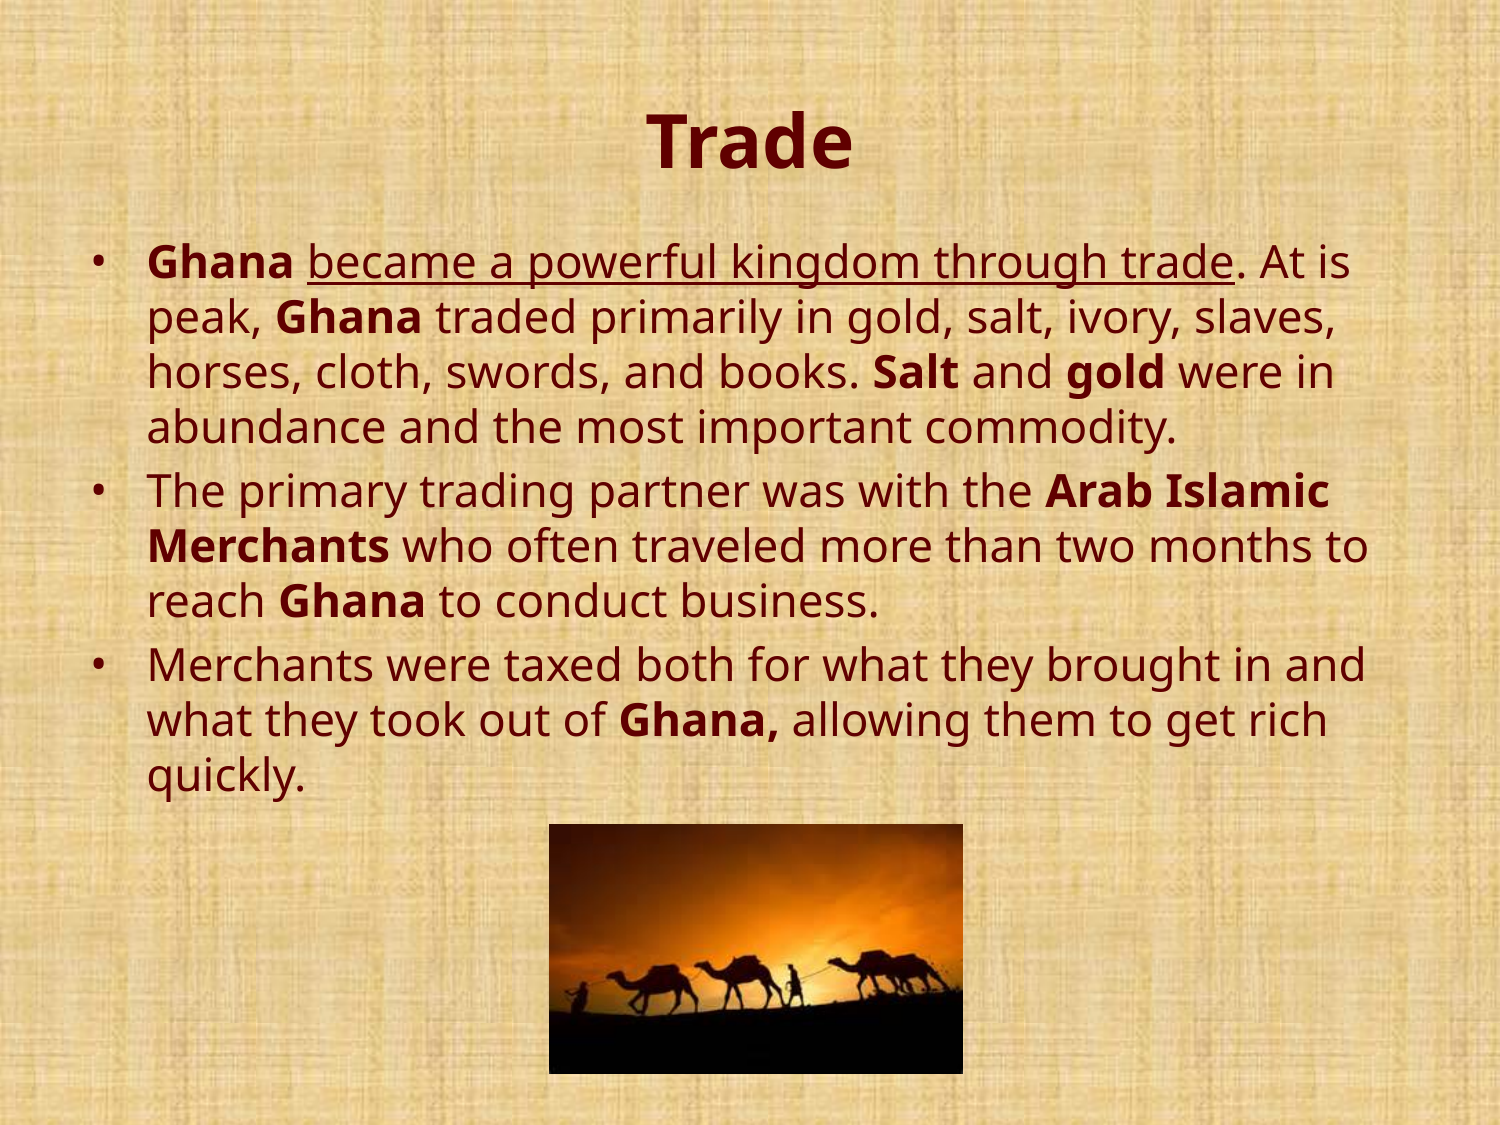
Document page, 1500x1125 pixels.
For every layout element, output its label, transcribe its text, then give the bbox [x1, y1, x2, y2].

picture [0, 0, 1500, 1125]
title Trade [75, 45, 1425, 224]
list Ghana became a powerful kingdom through trade. At is peak, Ghana traded primarily in gold, salt, ivory, slaves, horses, cloth, swords, and books. Salt and gold were in abundance and the most important commodity. The primary trading partner was with the Arab Islamic Merchants who often traveled more than two months to reach Ghana to conduct business. Merchants were taxed both for what they brought in and what they took out of Ghana, allowing them to get rich quickly. [75, 224, 1425, 1005]
